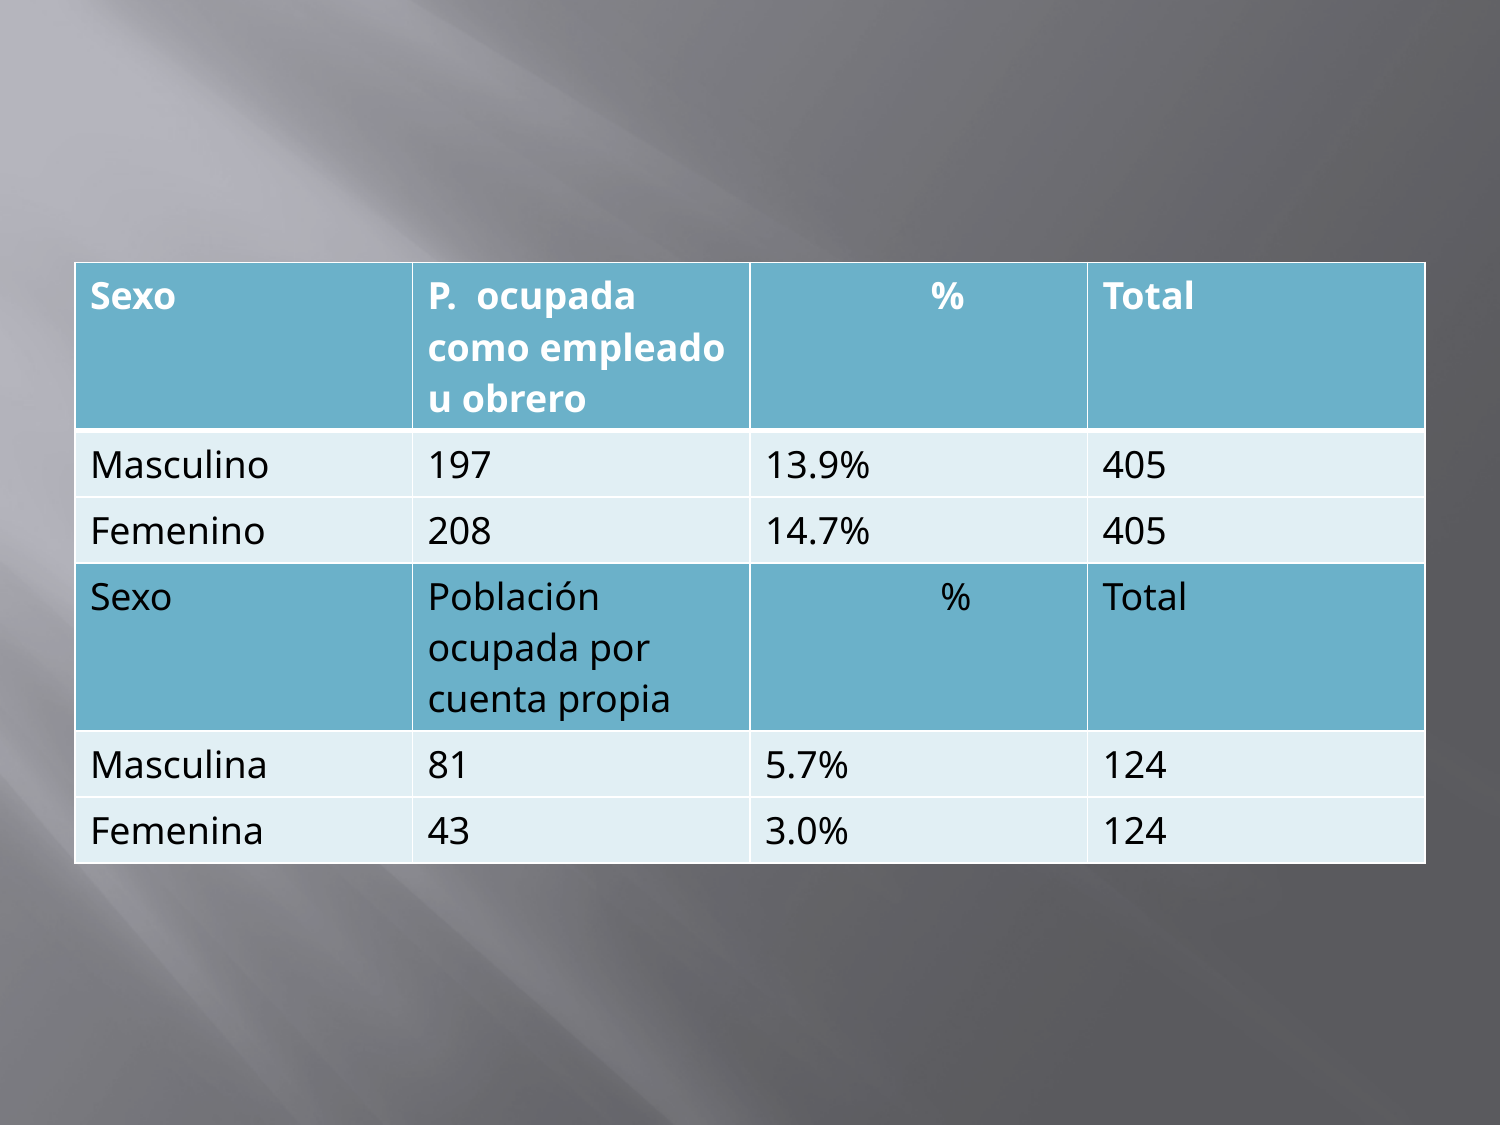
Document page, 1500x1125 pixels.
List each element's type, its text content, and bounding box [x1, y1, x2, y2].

table_header Total [1088, 263, 1424, 428]
table_cell % [751, 564, 1087, 730]
table_header P. ocupada como empleado u obrero [413, 263, 749, 428]
table_cell 208 [413, 498, 749, 562]
table_cell 405 [1088, 433, 1424, 496]
table_cell 124 [1088, 732, 1424, 796]
table_cell Sexo [76, 564, 412, 730]
table_cell 197 [413, 433, 749, 496]
table_cell Masculino [76, 433, 412, 496]
table_cell 13.9% [751, 433, 1087, 496]
table_header Sexo [76, 263, 412, 428]
table_cell Femenino [76, 498, 412, 562]
table_cell Total [1088, 564, 1424, 730]
table_cell 405 [1088, 498, 1424, 562]
table_cell 3.0% [751, 798, 1087, 862]
table_cell 124 [1088, 798, 1424, 862]
table_cell 14.7% [751, 498, 1087, 562]
table_cell 81 [413, 732, 749, 796]
table_cell 43 [413, 798, 749, 862]
table_cell Masculina [76, 732, 412, 796]
table_cell Femenina [76, 798, 412, 862]
table_cell 5.7% [751, 732, 1087, 796]
table_header % [751, 263, 1087, 428]
table_cell Población ocupada por cuenta propia [413, 564, 749, 730]
